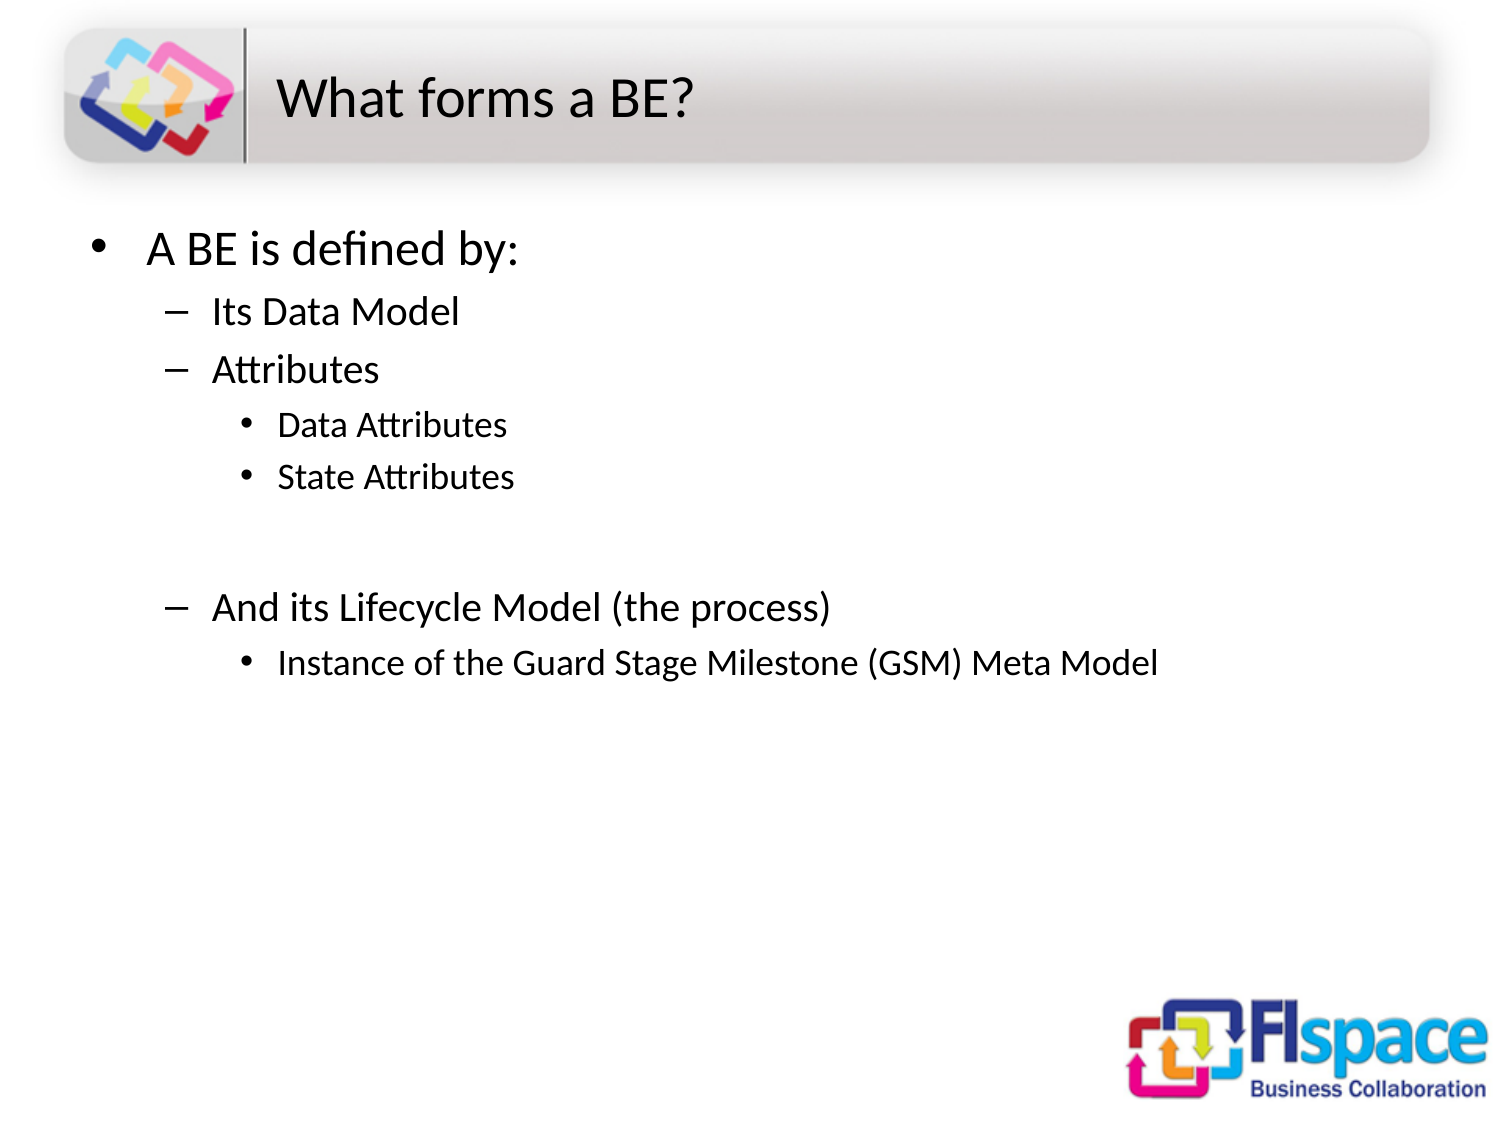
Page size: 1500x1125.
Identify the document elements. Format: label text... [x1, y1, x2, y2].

picture [1123, 960, 1500, 1125]
list A BE is defined by: Its Data Model Attributes Data Attributes State Attributes And its Lifecycle Model (the process) Instance of the Guard Stage Milestone (GSM) Meta Model [75, 208, 1425, 988]
picture [0, 0, 1500, 253]
title What forms a BE? [261, 39, 1401, 149]
